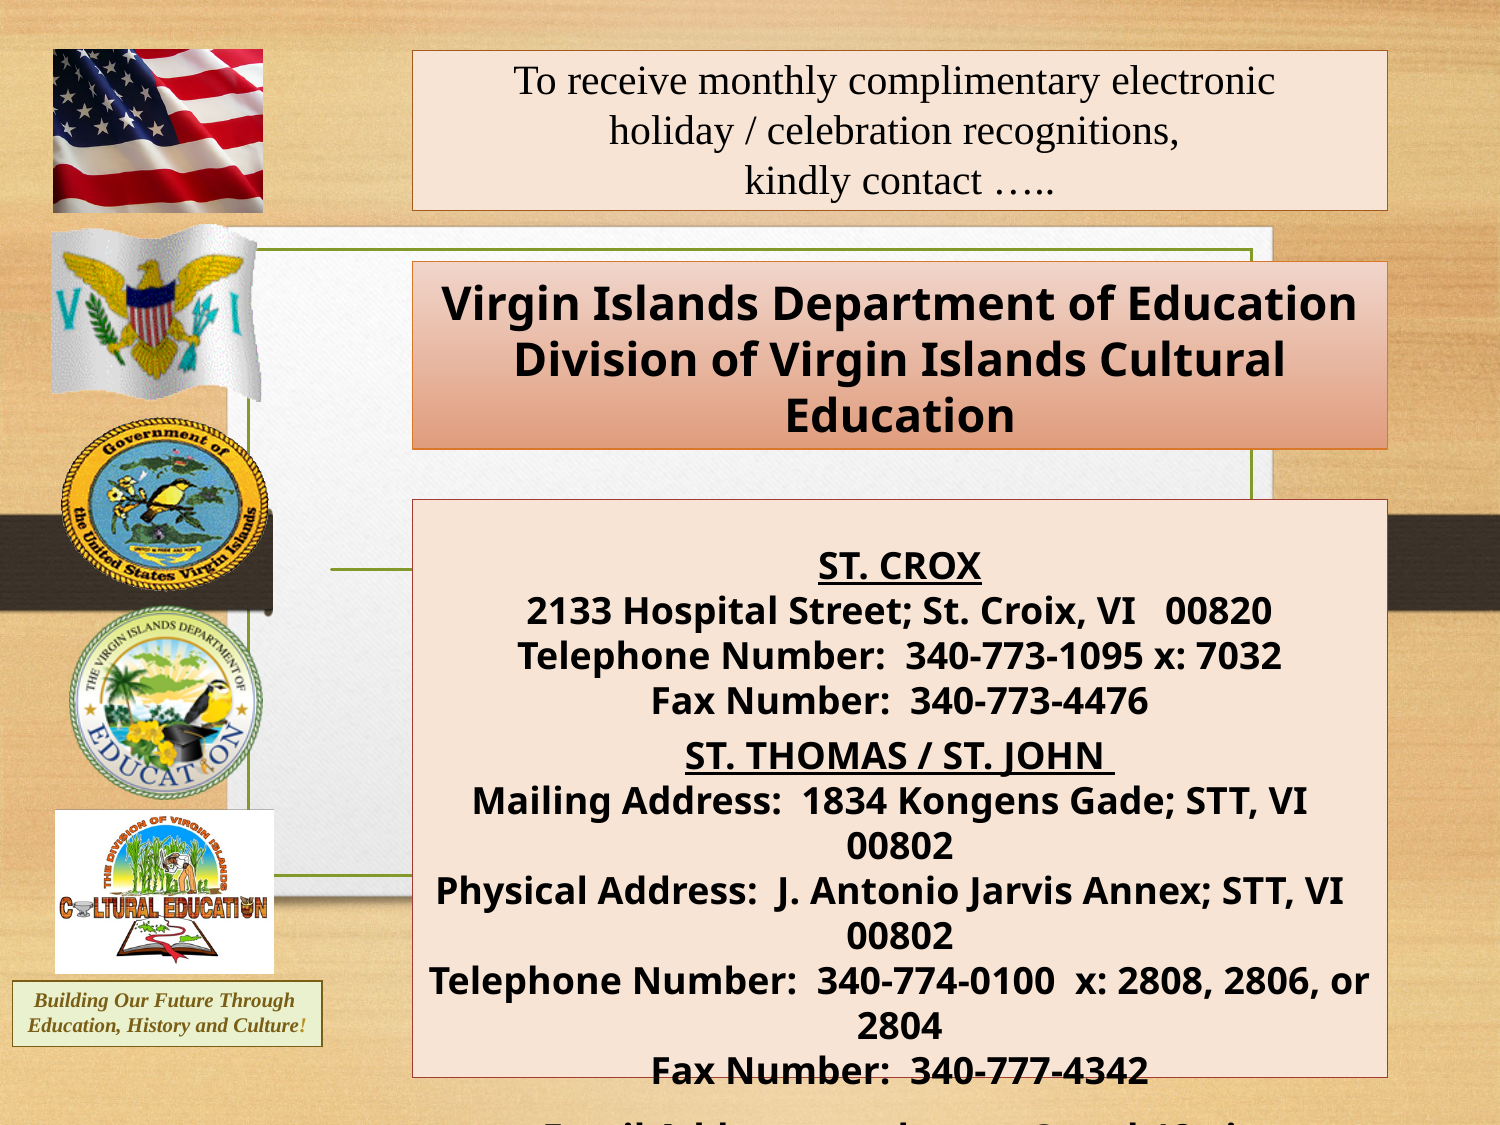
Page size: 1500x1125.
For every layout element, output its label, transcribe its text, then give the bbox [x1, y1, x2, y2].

picture [0, 0, 1500, 1125]
title To receive monthly complimentary electronic holiday / celebration recognitions, kindly contact ….. [412, 50, 1388, 211]
text_box ST. CROX 2133 Hospital Street; St. Croix, VI 00820 Telephone Number: 340-773-1095 x: 7032 Fax Number: 340-773-4476 ST. THOMAS / ST. JOHN Mailing Address: 1834 Kongens Gade; STT, VI 00802 Physical Address: J. Antonio Jarvis Annex; STT, VI 00802 Telephone Number: 340-774-0100 x: 2808, 2806, or 2804 Fax Number: 340-777-4342 Email Addresses: vbryson@stx.k12.vi; mmartin@sttj.k12.vi; Yohance.henley@vide.vi [412, 499, 1388, 1078]
text_box Virgin Islands Department of Education Division of Virgin Islands Cultural Education [412, 261, 1388, 450]
text_box Building Our Future Through Education, History and Culture! [12, 981, 322, 1047]
